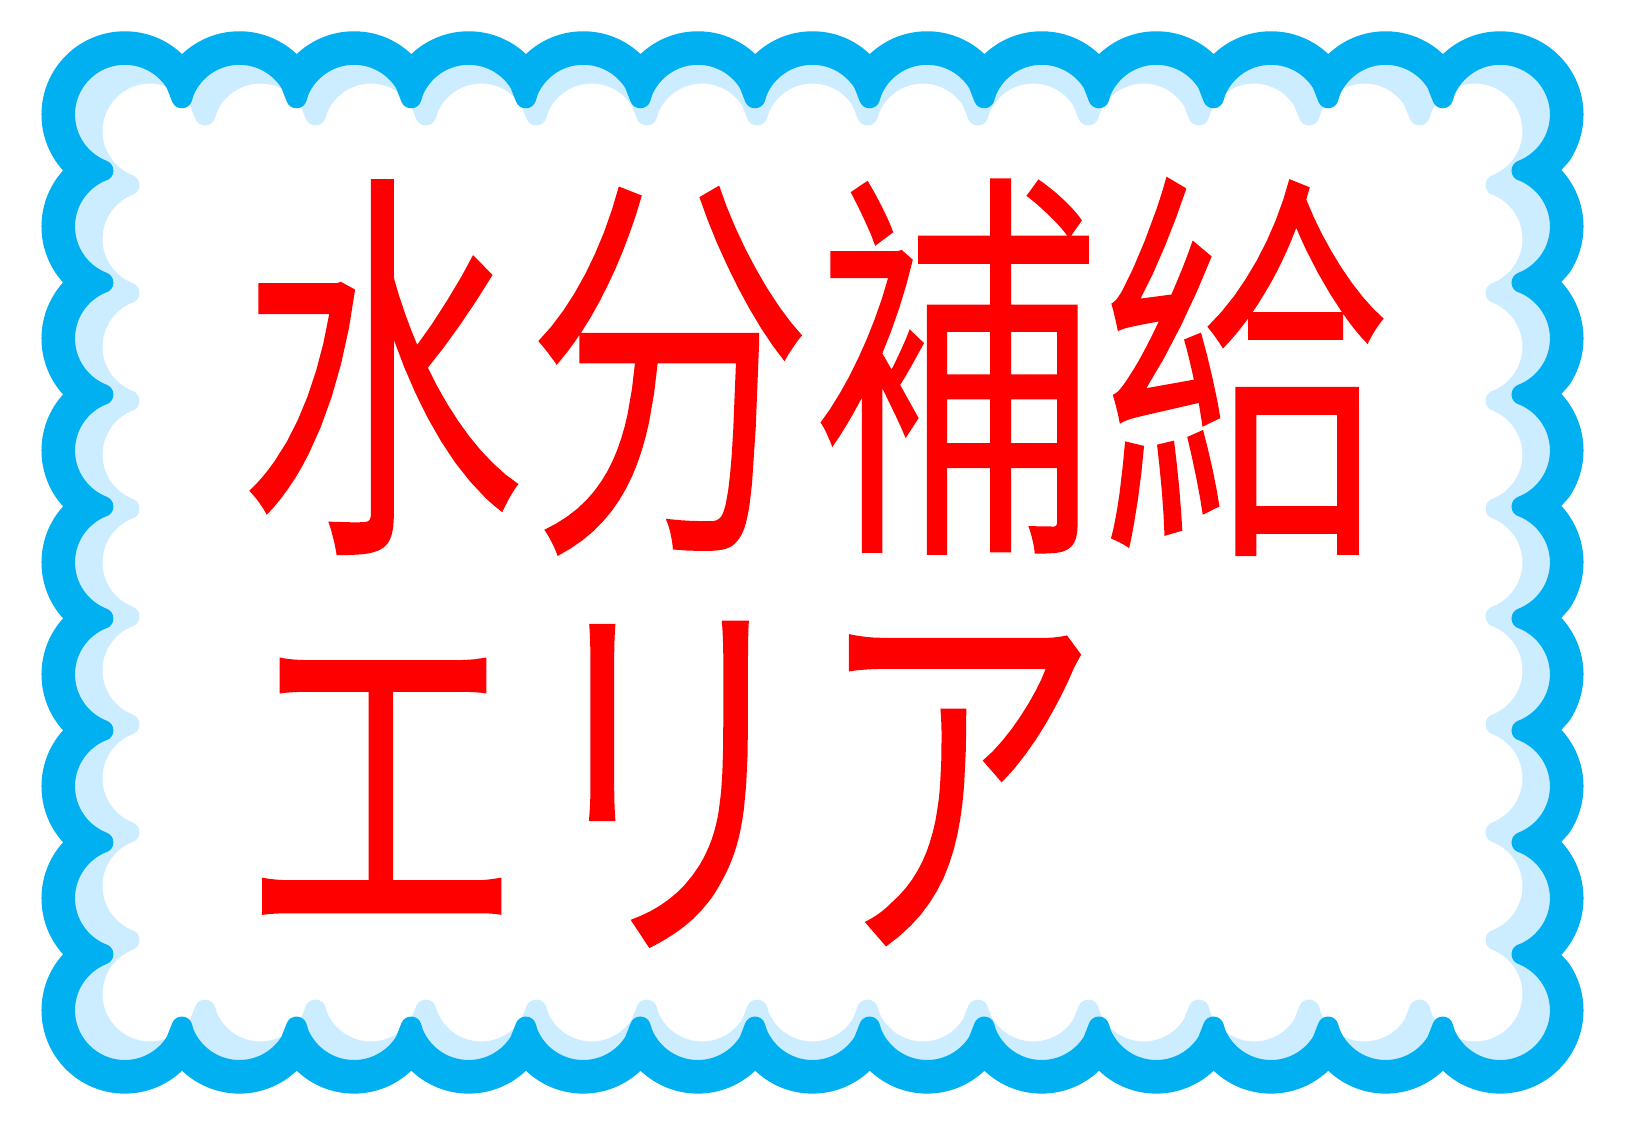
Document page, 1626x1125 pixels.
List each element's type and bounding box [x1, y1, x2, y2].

text_box [1103, 58, 1210, 118]
text_box [527, 58, 1098, 118]
text_box [187, 1007, 286, 1066]
text_box [301, 1007, 404, 1067]
text_box [1103, 1007, 1210, 1067]
text_box [187, 59, 286, 118]
text_box [1221, 1007, 1323, 1067]
text_box [1339, 1007, 1437, 1066]
text_box [527, 1007, 1098, 1067]
text_box [1456, 59, 1548, 1066]
text_box [1339, 59, 1437, 118]
text_box [1221, 58, 1323, 118]
text_box [414, 1007, 520, 1067]
text_box [49, 39, 1576, 1086]
text_box [414, 58, 520, 118]
text_box [301, 58, 404, 118]
text_box [77, 59, 169, 1066]
